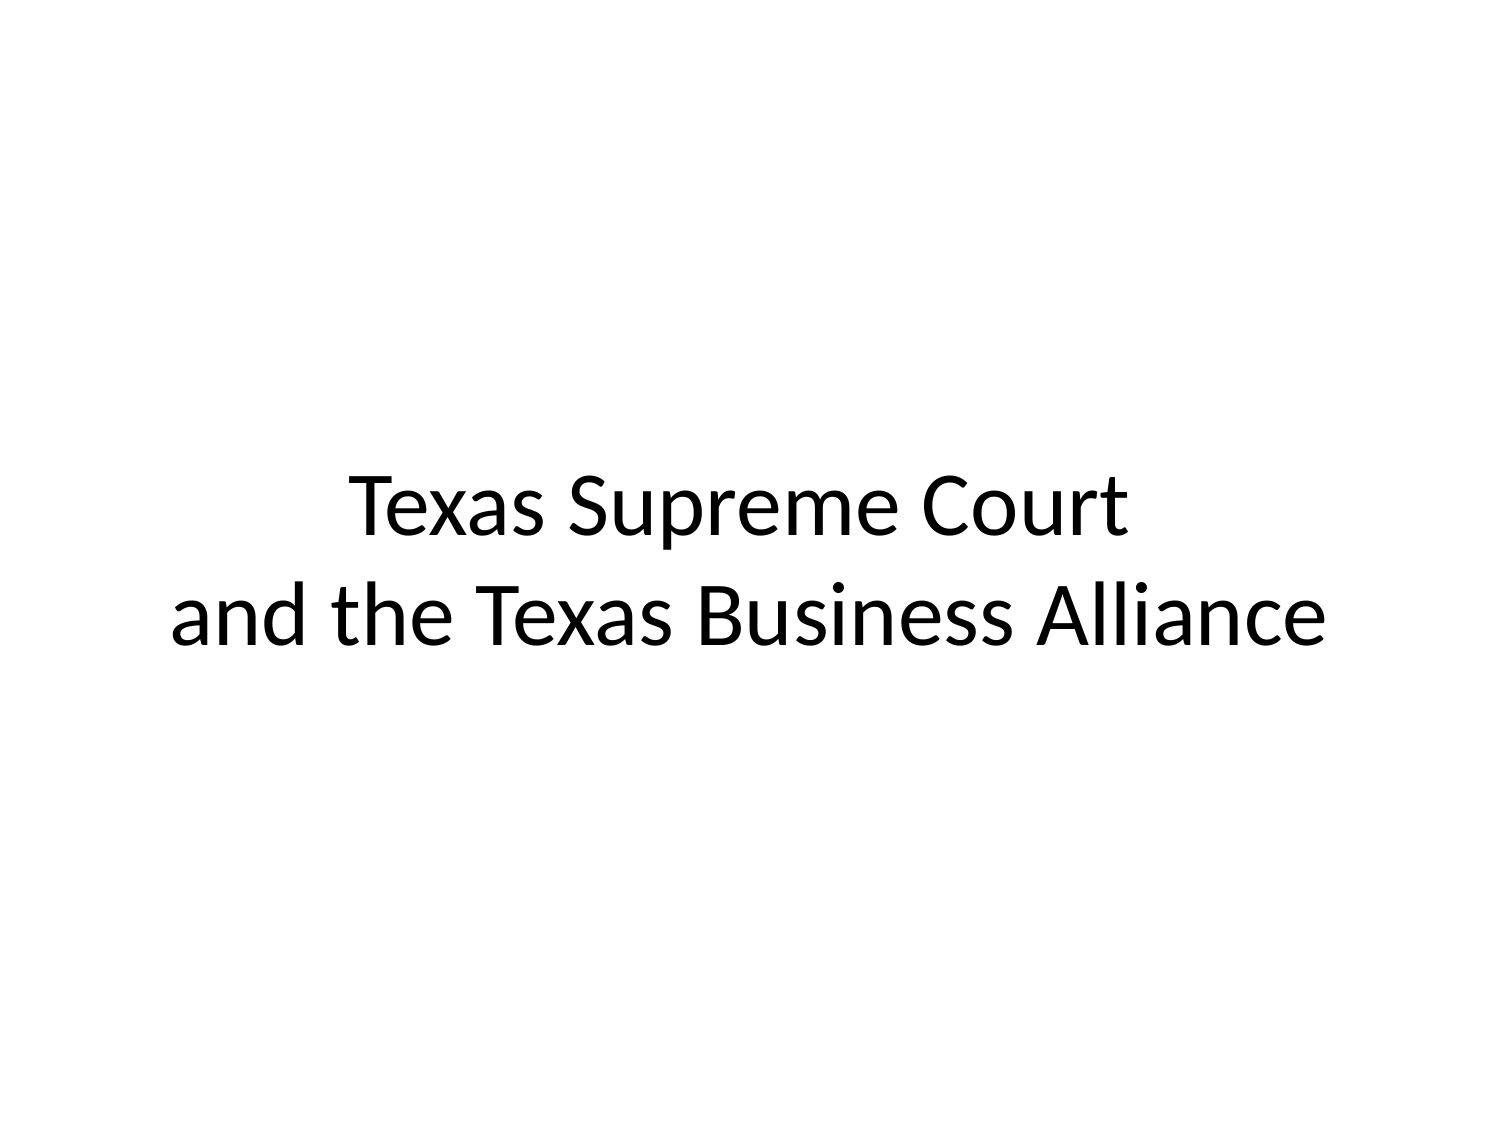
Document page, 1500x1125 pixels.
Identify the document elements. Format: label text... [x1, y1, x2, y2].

title Texas Supreme Court and the Texas Business Alliance [74, 44, 1426, 1063]
